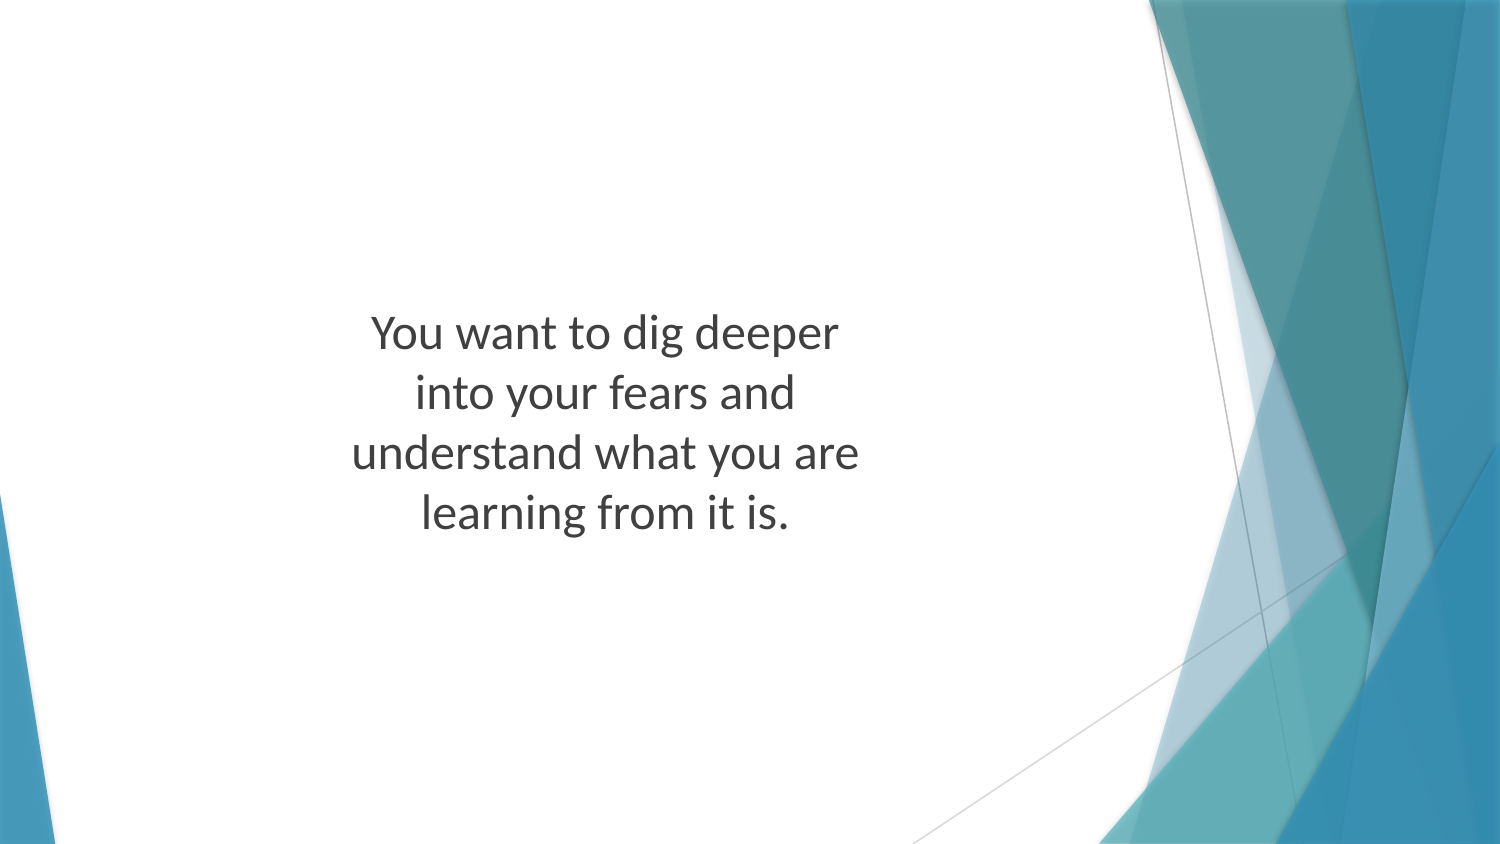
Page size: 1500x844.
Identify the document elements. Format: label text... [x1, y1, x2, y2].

list You want to dig deeper into your fears and understand what you are learning from it is. [312, 291, 899, 572]
